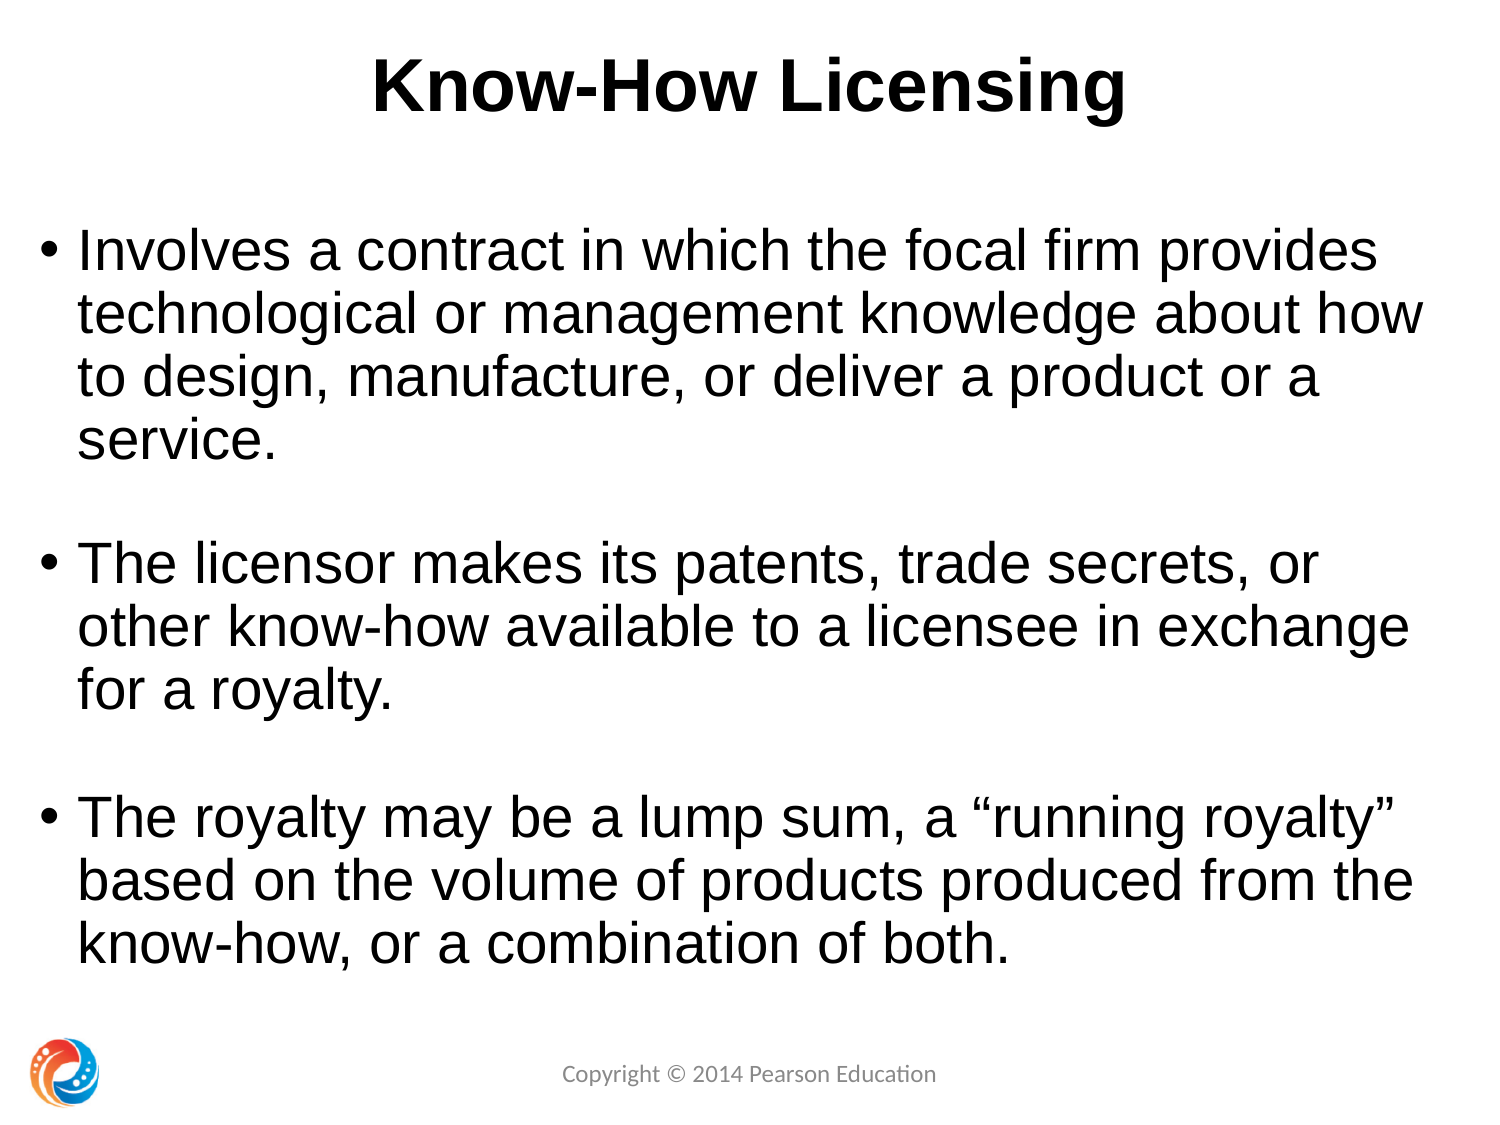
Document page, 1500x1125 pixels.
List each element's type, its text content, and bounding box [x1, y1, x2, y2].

title Know-How Licensing [112, 12, 1388, 151]
footer Copyright © 2014 Pearson Education [512, 1042, 988, 1103]
subtitle Involves a contract in which the focal firm provides technological or management knowledge about how to design, manufacture, or deliver a product or a service. The licensor makes its patents, trade secrets, or other know-how available to a licensee in exchange for a royalty. The royalty may be a lump sum, a “running royalty” based on the volume of products produced from the know-how, or a combination of both. [24, 212, 1476, 1038]
picture [23, 1032, 105, 1111]
